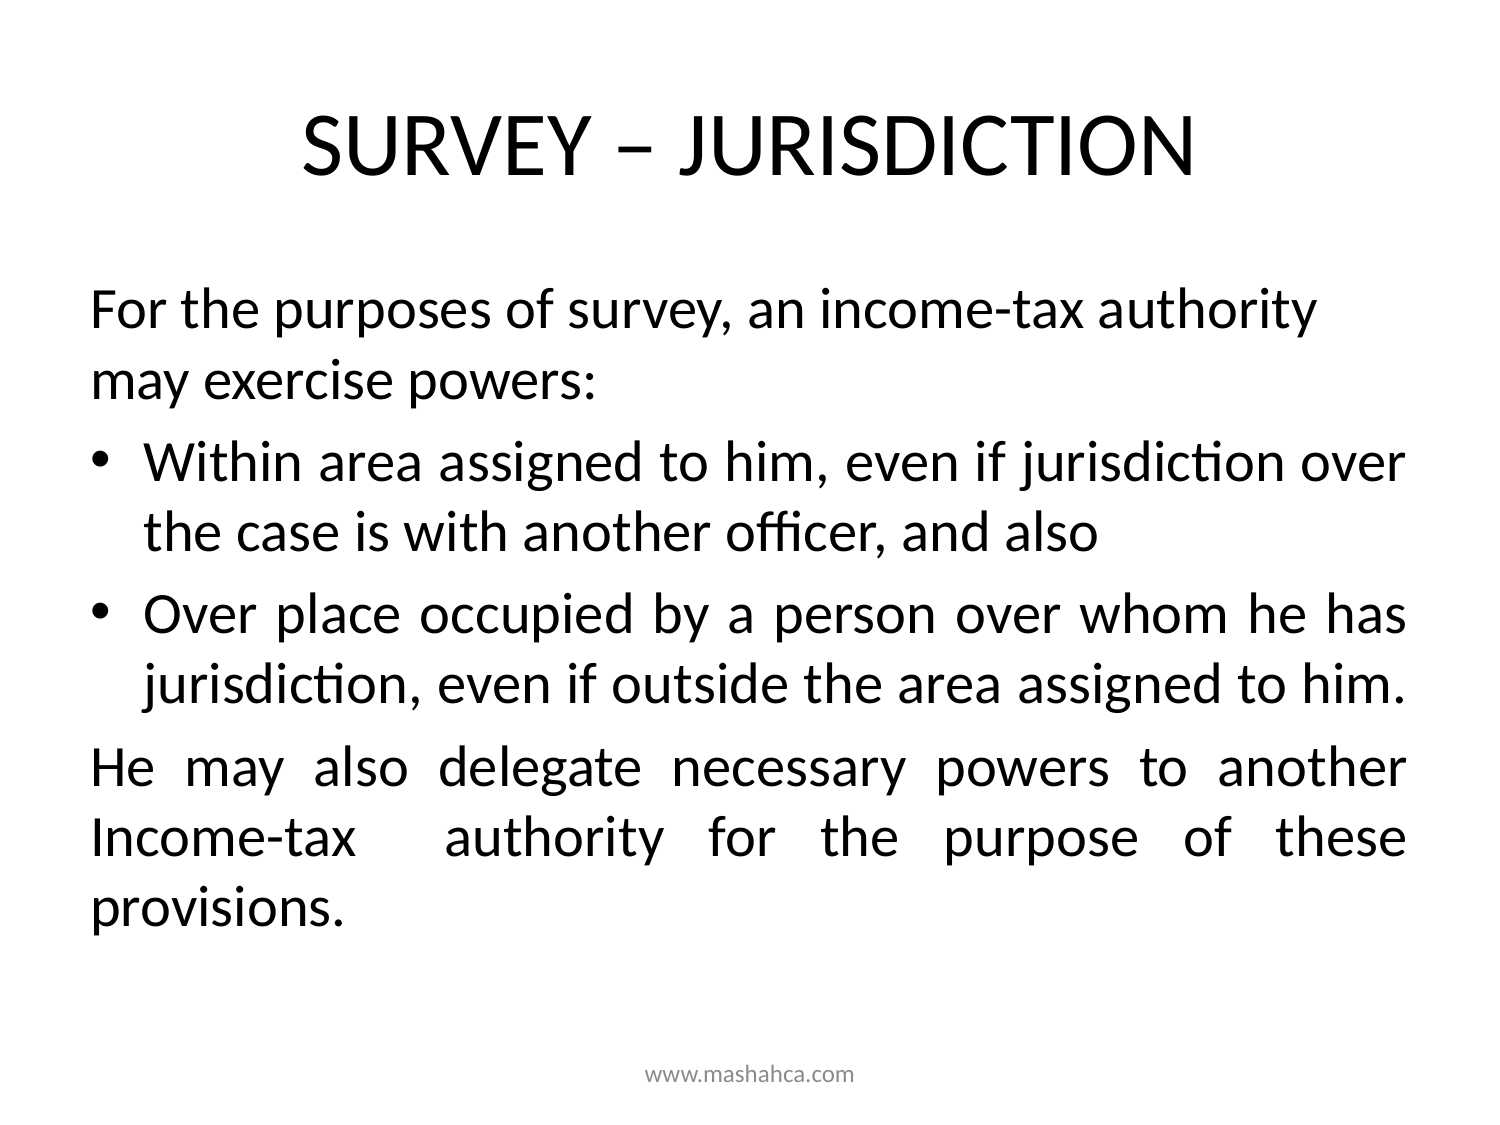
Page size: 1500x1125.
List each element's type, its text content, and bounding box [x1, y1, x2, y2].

list For the purposes of survey, an income-tax authority may exercise powers: Within area assigned to him, even if jurisdiction over the case is with another officer, and also Over place occupied by a person over whom he has jurisdiction, even if outside the area assigned to him. He may also delegate necessary powers to another Income-tax authority for the purpose of these provisions. [75, 262, 1425, 1005]
title SURVEY – JURISDICTION [75, 45, 1425, 233]
footer www.mashahca.com [512, 1042, 988, 1103]
